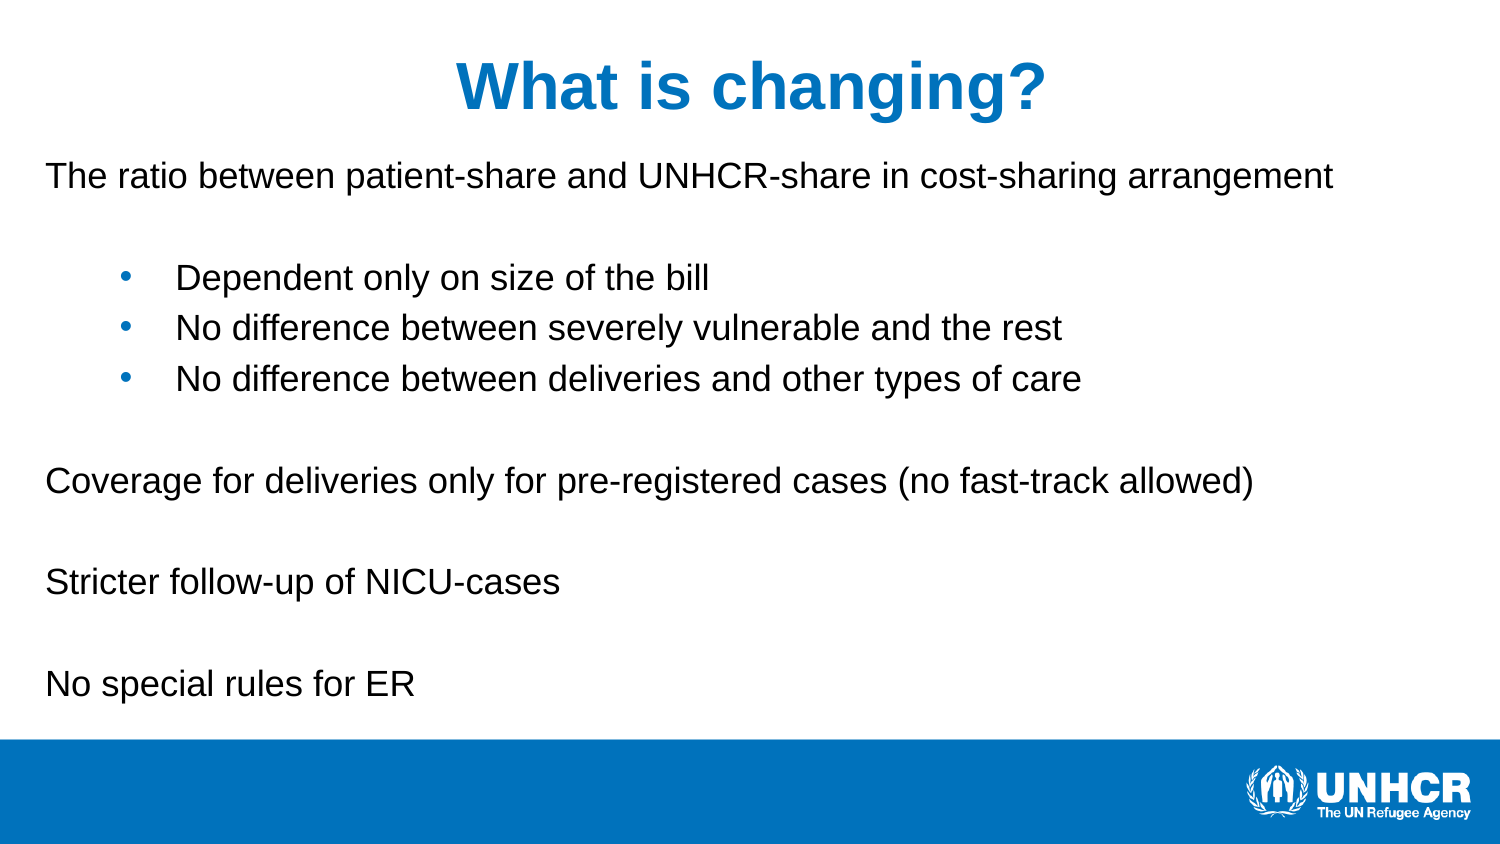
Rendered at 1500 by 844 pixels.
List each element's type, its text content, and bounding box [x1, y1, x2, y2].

subtitle The ratio between patient-share and UNHCR-share in cost-sharing arrangement Dependent only on size of the bill No difference between severely vulnerable and the rest No difference between deliveries and other types of care Coverage for deliveries only for pre-registered cases (no fast-track allowed) Stricter follow-up of NICU-cases No special rules for ER [29, 152, 1476, 706]
title What is changing? [29, 44, 1476, 124]
picture [0, 739, 1500, 844]
